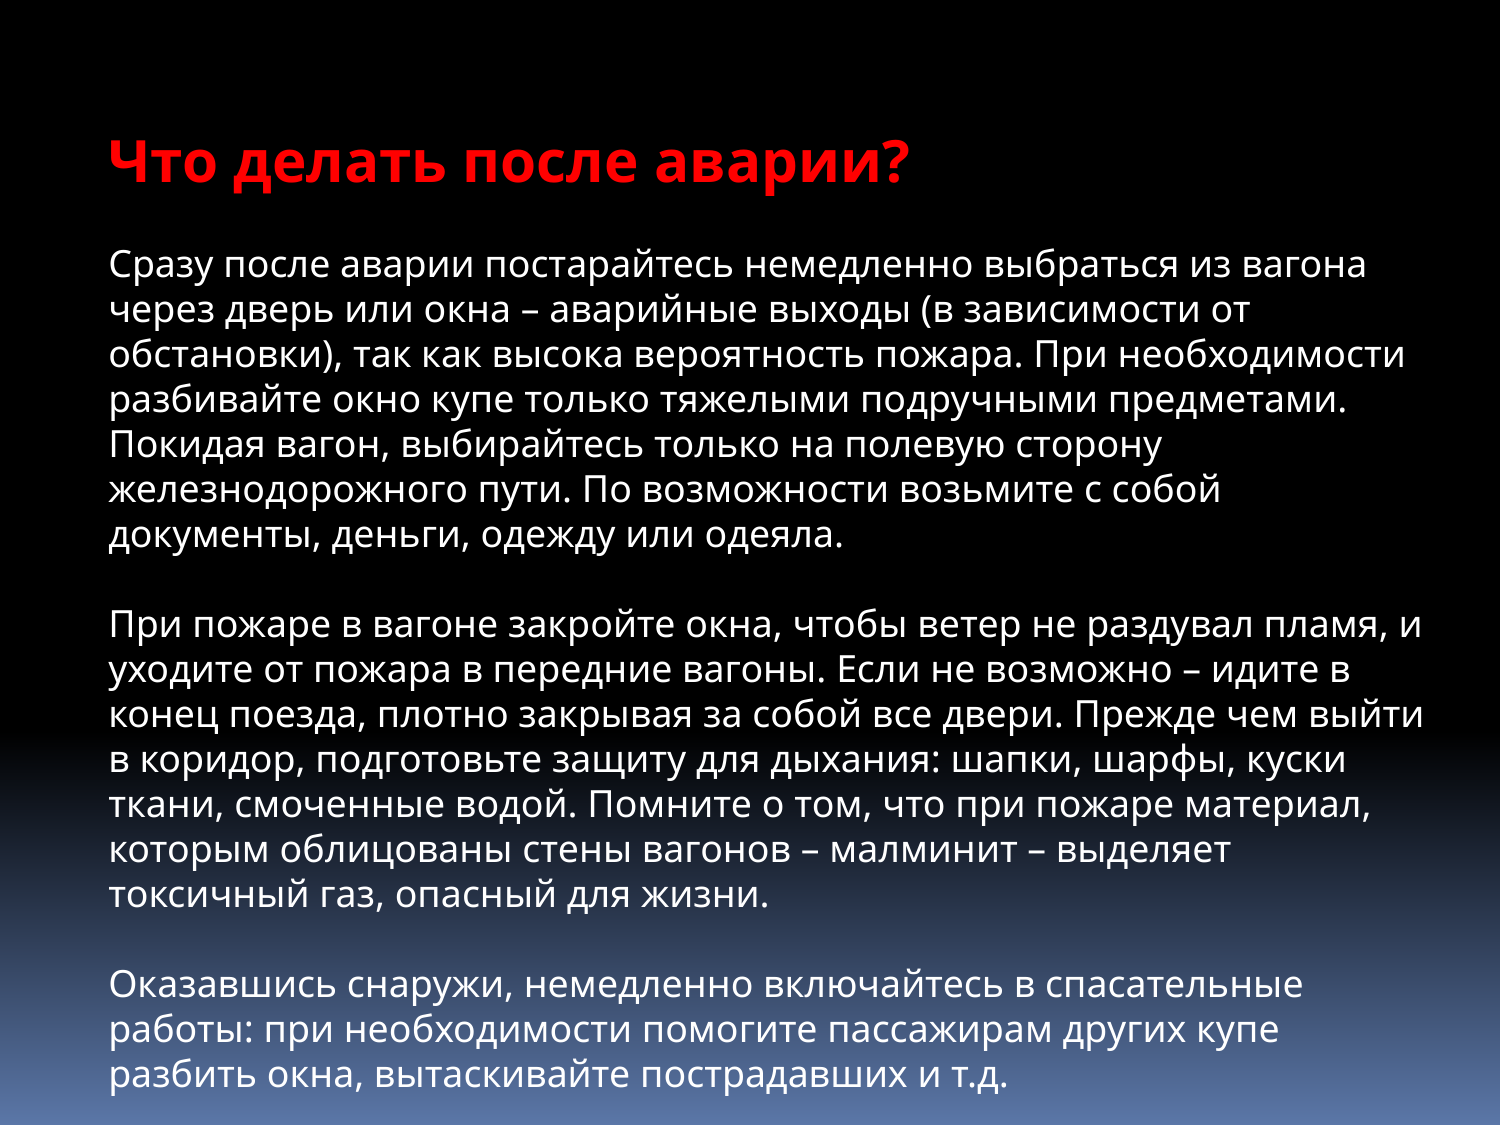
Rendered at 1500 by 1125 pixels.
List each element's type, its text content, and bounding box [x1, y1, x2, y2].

text_box Что делать после аварии? Сразу после аварии постарайтесь немедленно выбраться из вагона через дверь или окна – аварийные выходы (в зависимости от обстановки), так как высока вероятность пожара. При необходимости разбивайте окно купе только тяжелыми подручными предметами. Покидая вагон, выбирайтесь только на полевую сторону железнодорожного пути. По возможности возьмите с собой документы, деньги, одежду или одеяла. При пожаре в вагоне закройте окна, чтобы ветер не раздувал пламя, и уходите от пожара в передние вагоны. Если не возможно – идите в конец поезда, плотно закрывая за собой все двери. Прежде чем выйти в коридор, подготовьте защиту для дыхания: шапки, шарфы, куски ткани, смоченные водой. Помните о том, что при пожаре материал, которым облицованы стены вагонов – малминит – выделяет токсичный газ, опасный для жизни. Оказавшись снаружи, немедленно включайтесь в спасательные работы: при необходимости помогите пассажирам других купе разбить окна, вытаскивайте пострадавших и т.д. [93, 117, 1442, 1125]
